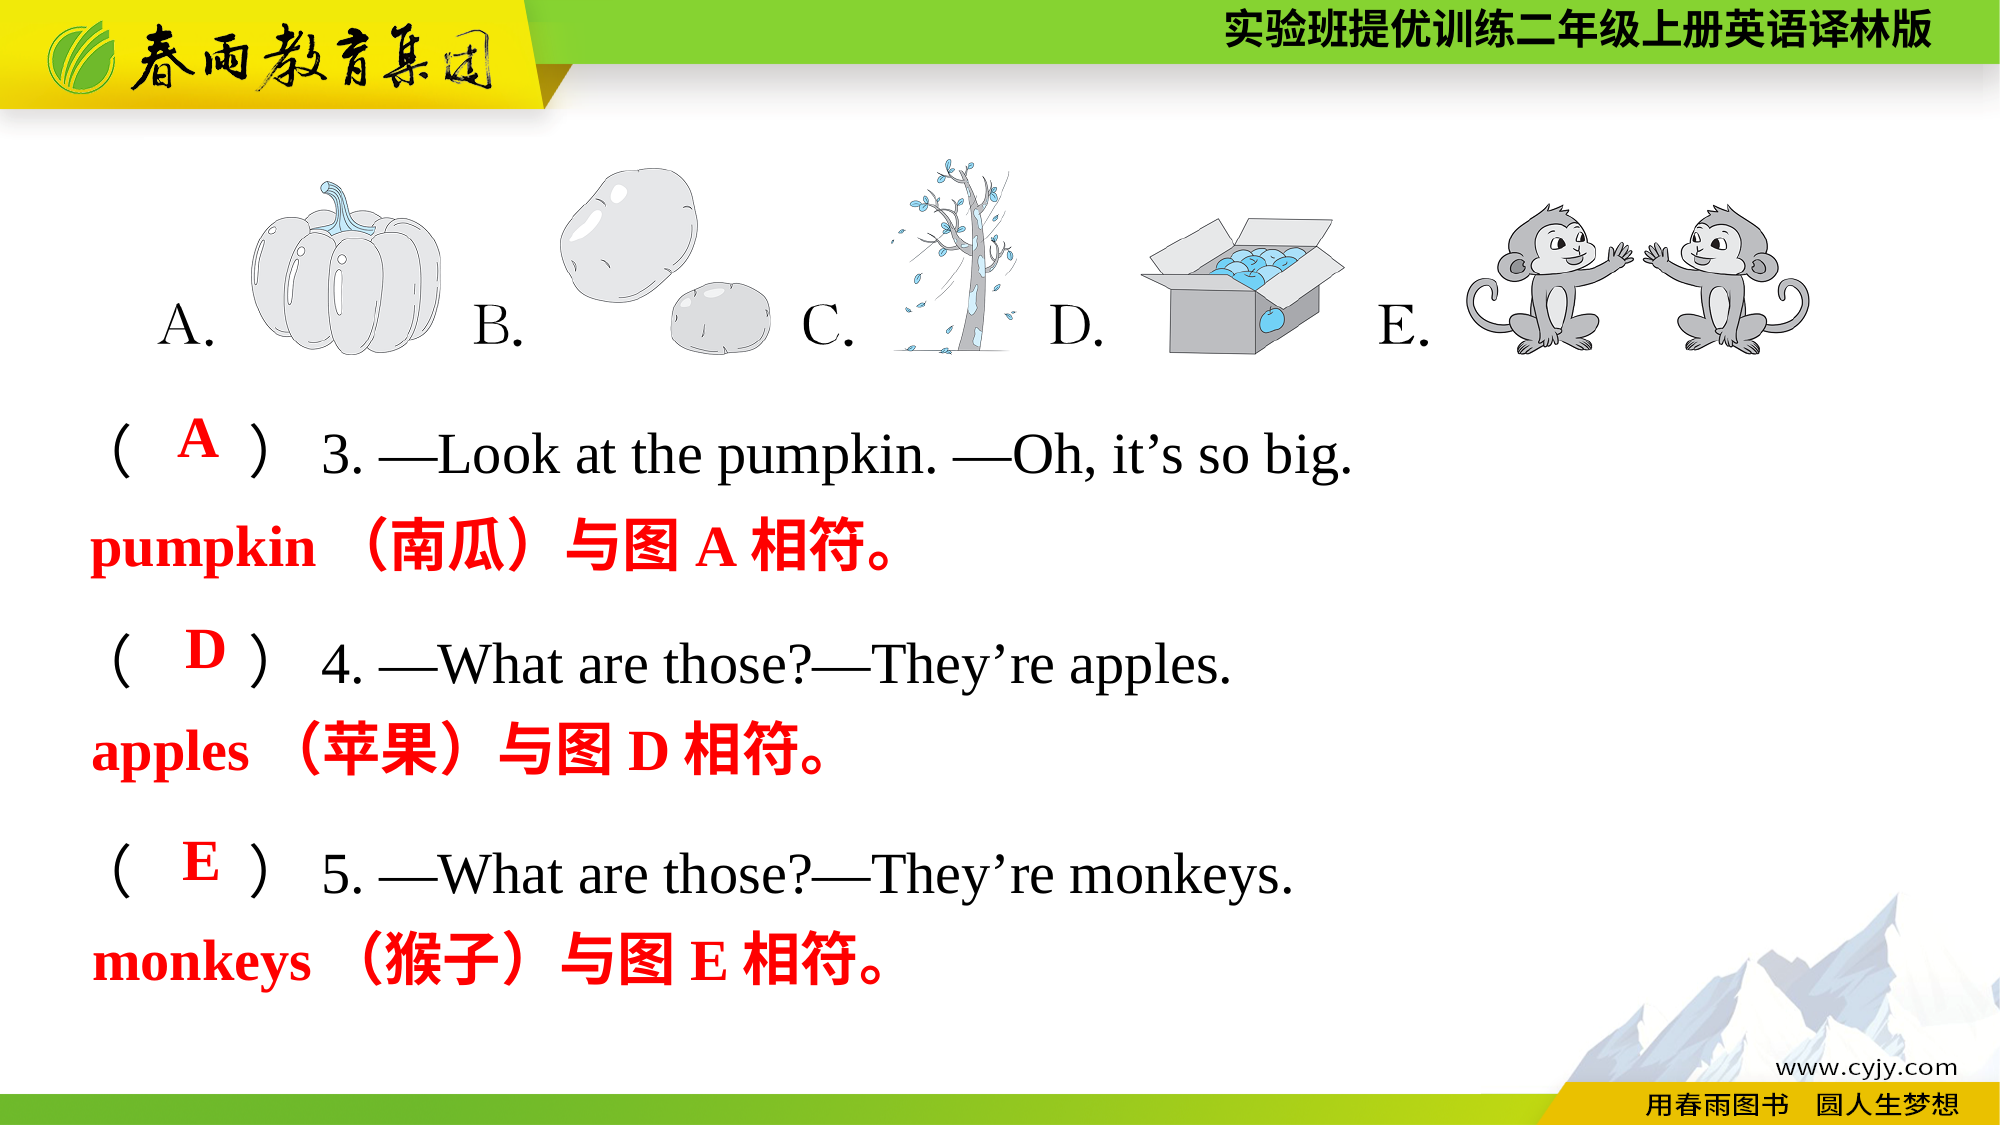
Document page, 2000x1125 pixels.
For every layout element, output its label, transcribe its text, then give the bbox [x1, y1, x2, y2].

text_box apples（苹果）与图D相符。 [76, 704, 874, 790]
text_box A [163, 391, 235, 477]
picture [0, 0, 2000, 1125]
text_box E [167, 814, 236, 900]
text_box pumpkin（南瓜）与图A相符。 [75, 500, 941, 586]
text_box monkeys（猴子）与图E相符。 [77, 914, 933, 999]
text_box D [170, 602, 242, 688]
list （ ）3. —Look at the pumpkin. —Oh, it’s so big. （ ）4. —What are those?—They’re apples. （ ）5. —What are those?—They’re monkeys. [59, 373, 1944, 919]
